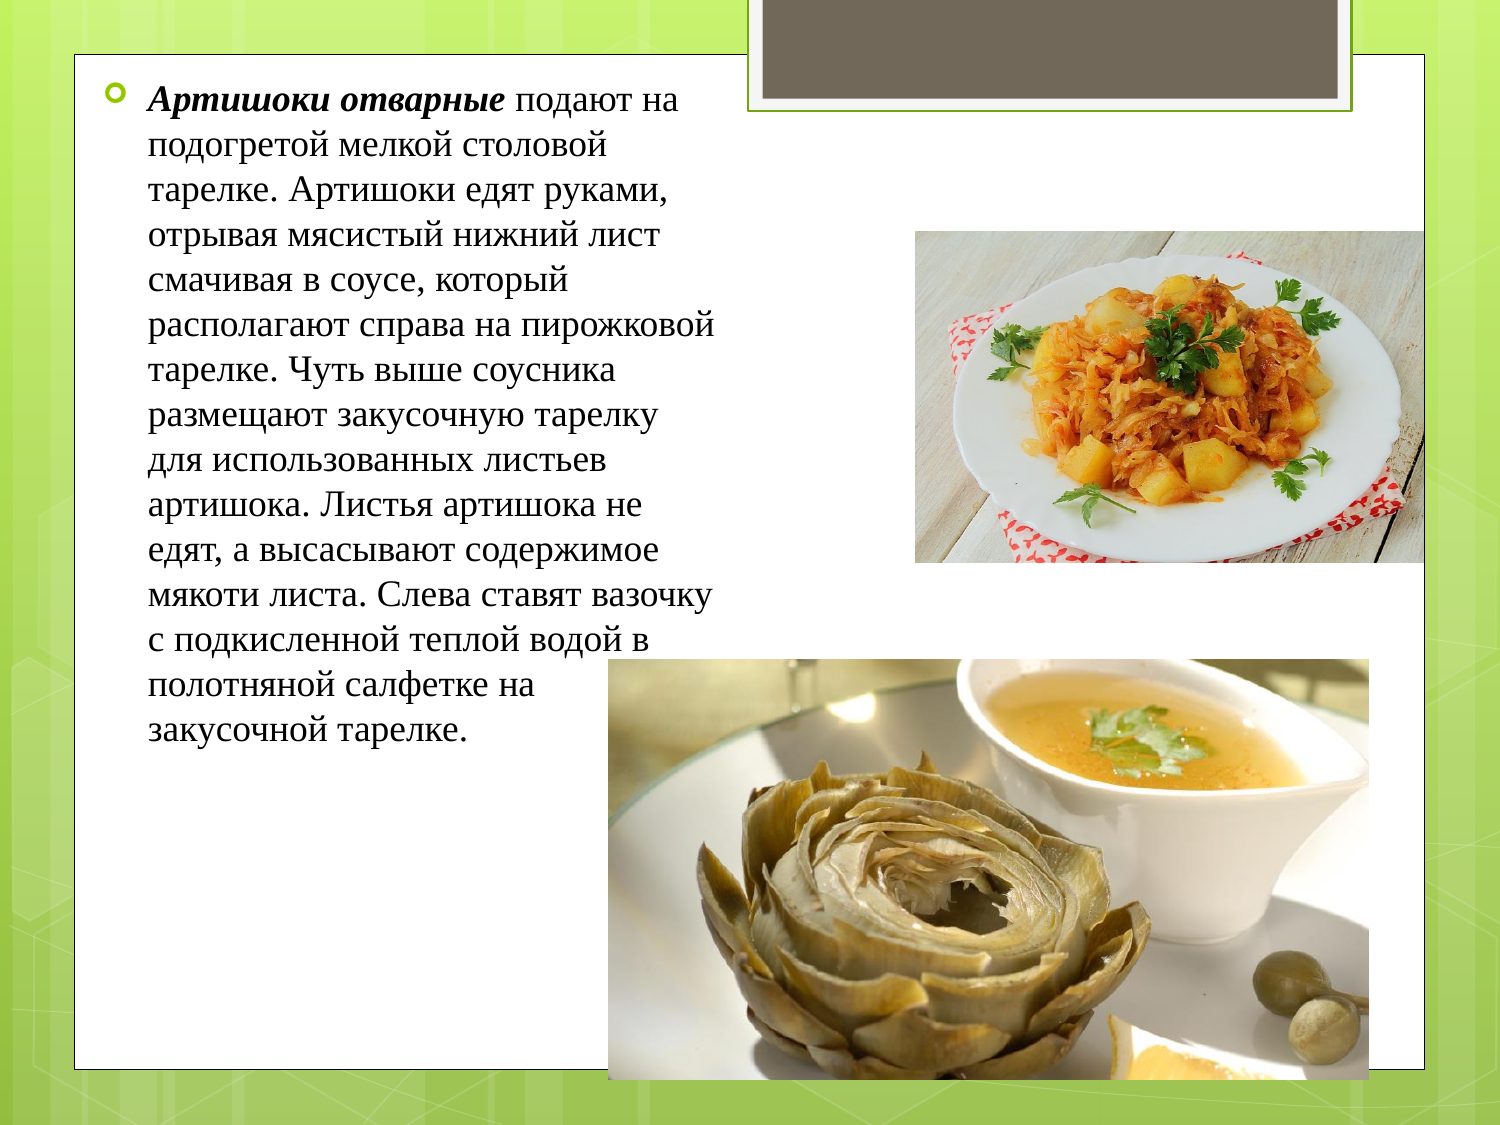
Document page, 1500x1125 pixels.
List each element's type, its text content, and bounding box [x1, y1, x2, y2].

picture [607, 659, 1369, 1080]
picture [915, 231, 1424, 563]
list Артишоки отварные подают на подогретой мелкой сто­ловой тарелке. Артишоки едят руками, отрывая мясистый нижний лист смачивая в соусе, который располагают справа на пирожковой тарелке. Чуть выше соусника размещают закусочную тарелку для использованных листьев артишока. Листья артишока не едят, а высасывают содержимое мякоти листа. Слева ставят вазочку с подкисленной теплой водой в полотняной салфетке на закусочной тарелке. [76, 66, 739, 957]
